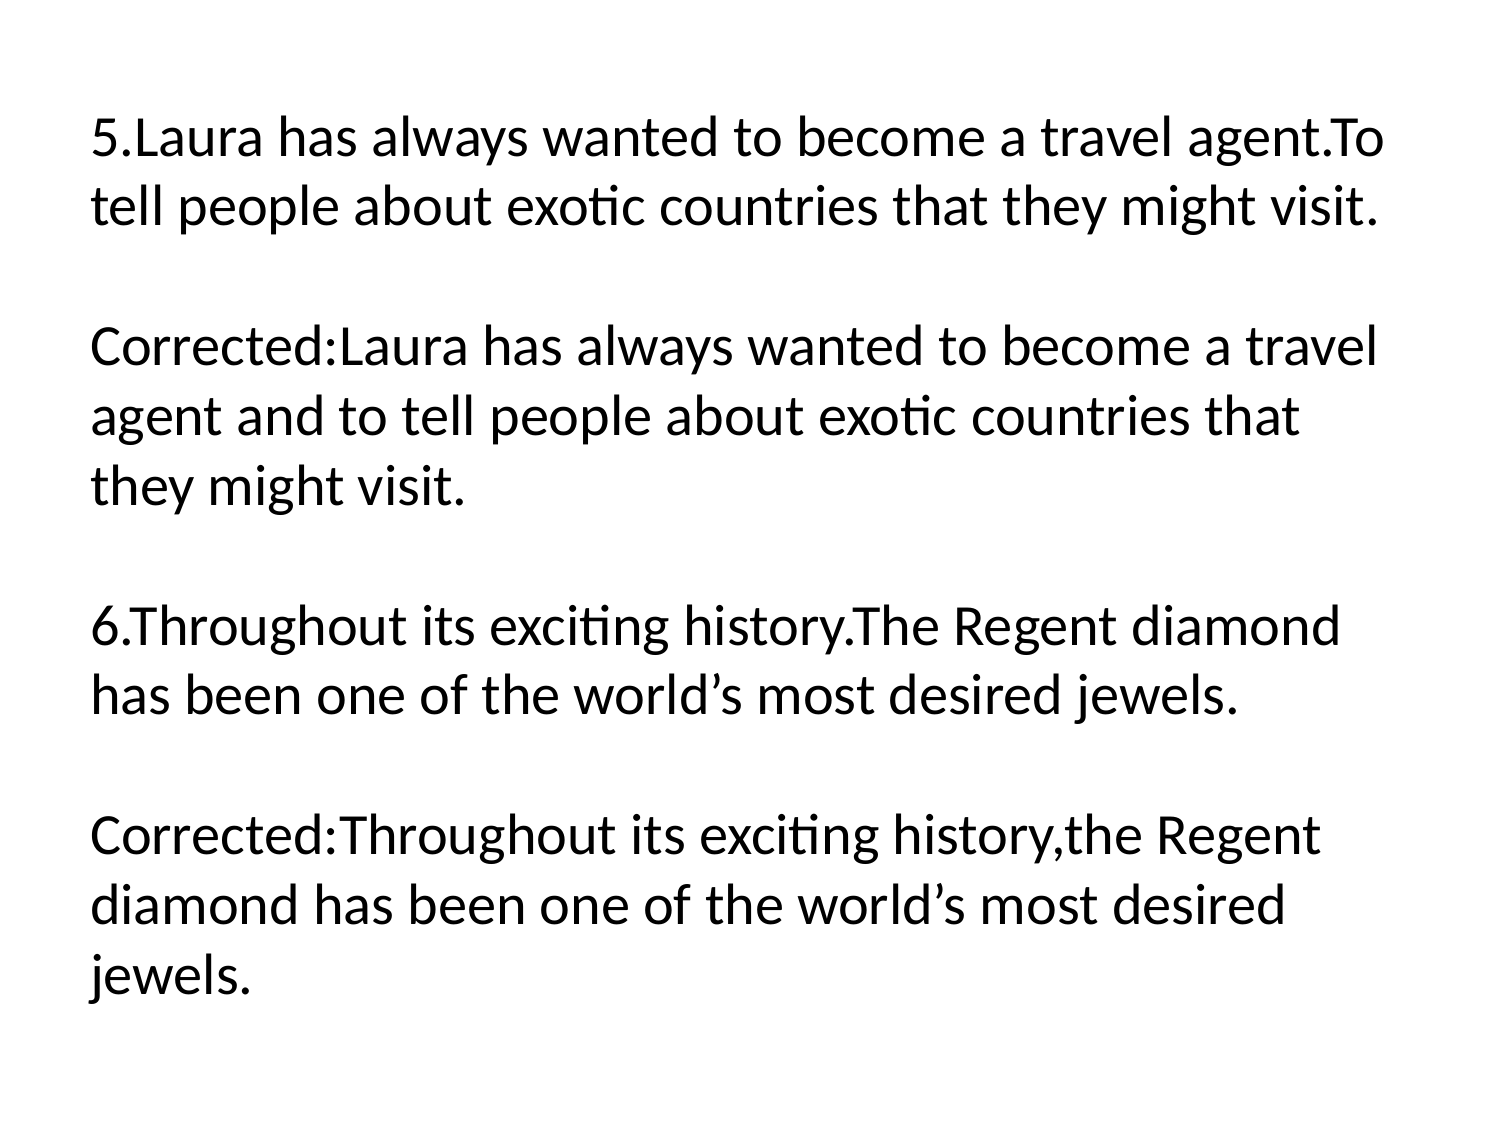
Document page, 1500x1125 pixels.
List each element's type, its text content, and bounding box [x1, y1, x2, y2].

title 5.Laura has always wanted to become a travel agent.To tell people about exotic countries that they might visit. Corrected:Laura has always wanted to become a travel agent and to tell people about exotic countries that they might visit. 6.Throughout its exciting history.The Regent diamond has been one of the world’s most desired jewels. Corrected:Throughout its exciting history,the Regent diamond has been one of the world’s most desired jewels. [75, 45, 1425, 1059]
